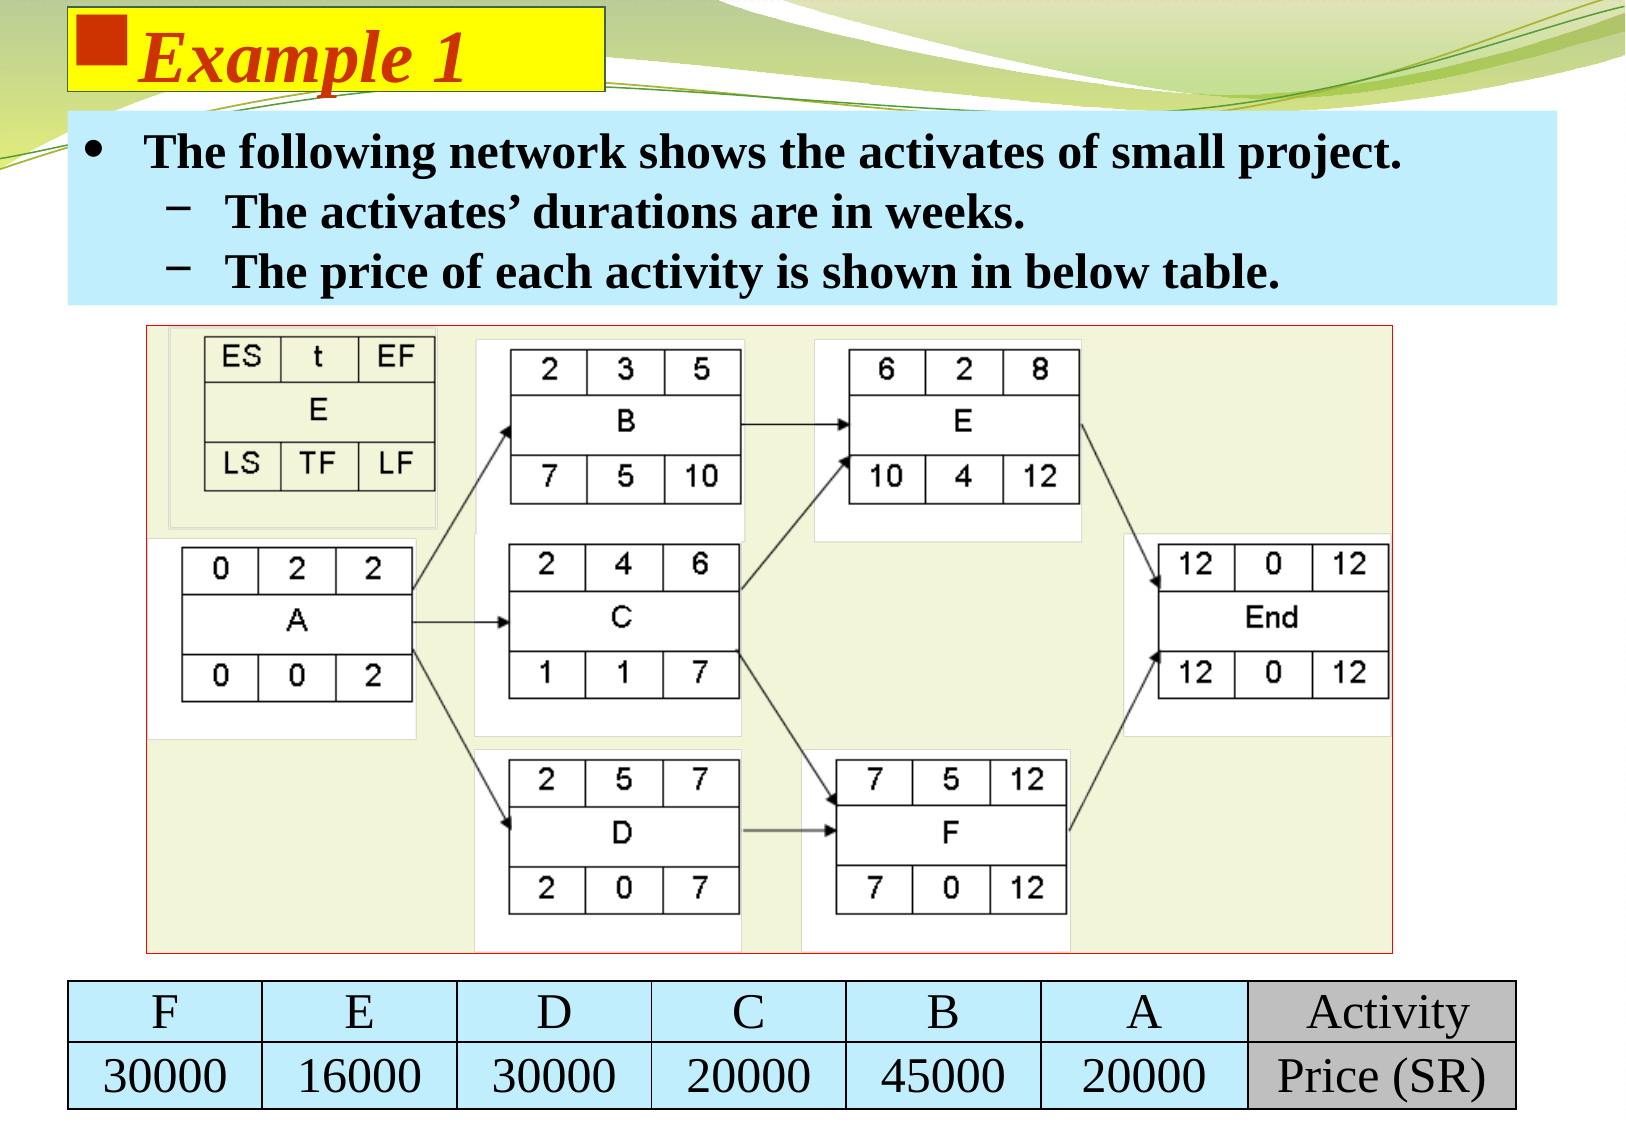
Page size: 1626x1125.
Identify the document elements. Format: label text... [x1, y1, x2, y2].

table_header C [652, 982, 845, 1041]
table_header B [847, 982, 1040, 1041]
table_header A [1042, 982, 1247, 1041]
table_cell 16000 [263, 1043, 456, 1108]
text_box Example 1 [67, 7, 606, 92]
table_cell 45000 [847, 1043, 1040, 1108]
table_header E [263, 982, 456, 1041]
table_cell 20000 [1042, 1043, 1247, 1108]
table_cell 20000 [652, 1043, 845, 1108]
table_cell 30000 [458, 1043, 651, 1108]
text_box The following network shows the activates of small project. The activates’ durations are in weeks. The price of each activity is shown in below table. [67, 110, 1558, 306]
table_header Activity [1249, 982, 1515, 1041]
table_cell Price (SR) [1249, 1043, 1515, 1108]
picture [146, 325, 1393, 954]
table_header D [458, 982, 651, 1041]
table_header F [69, 982, 261, 1041]
table_cell 30000 [69, 1043, 261, 1108]
